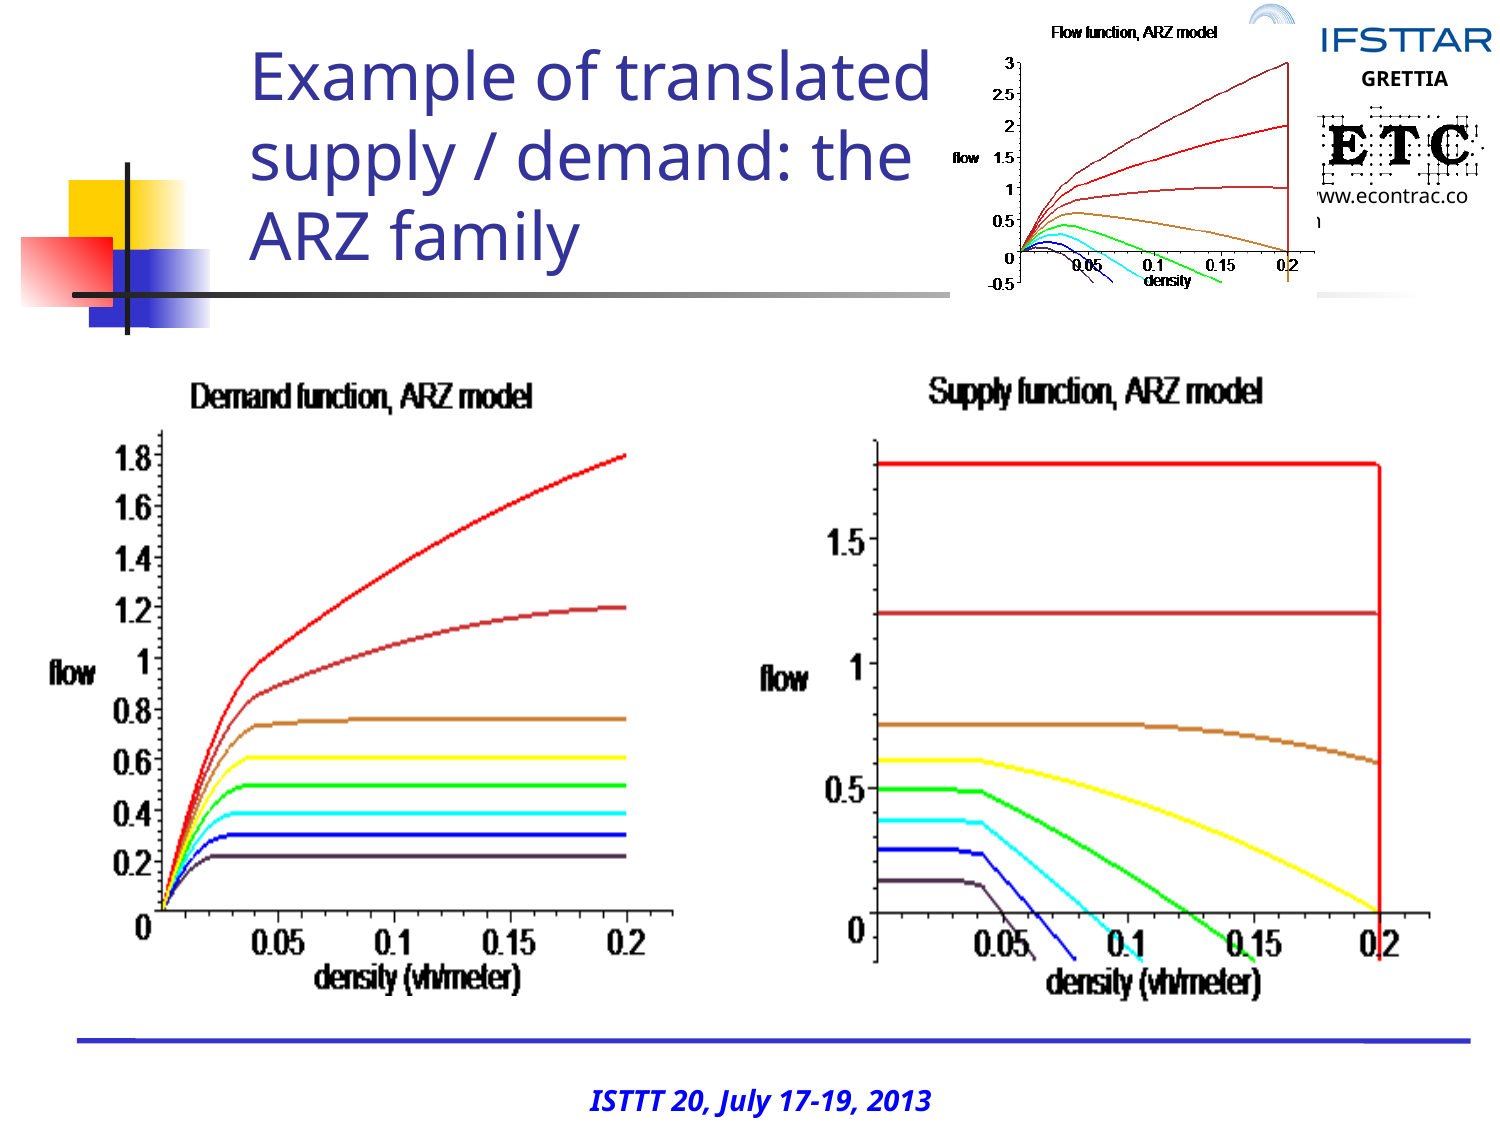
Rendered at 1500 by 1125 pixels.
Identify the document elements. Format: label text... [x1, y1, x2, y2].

picture [1409, 74, 1417, 82]
title Example of translated supply / demand: the ARZ family [234, 41, 945, 282]
footer ISTTT 20, July 17-19, 2013 [64, 1042, 1465, 1125]
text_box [35, 373, 1436, 1016]
picture [950, 2, 1494, 300]
